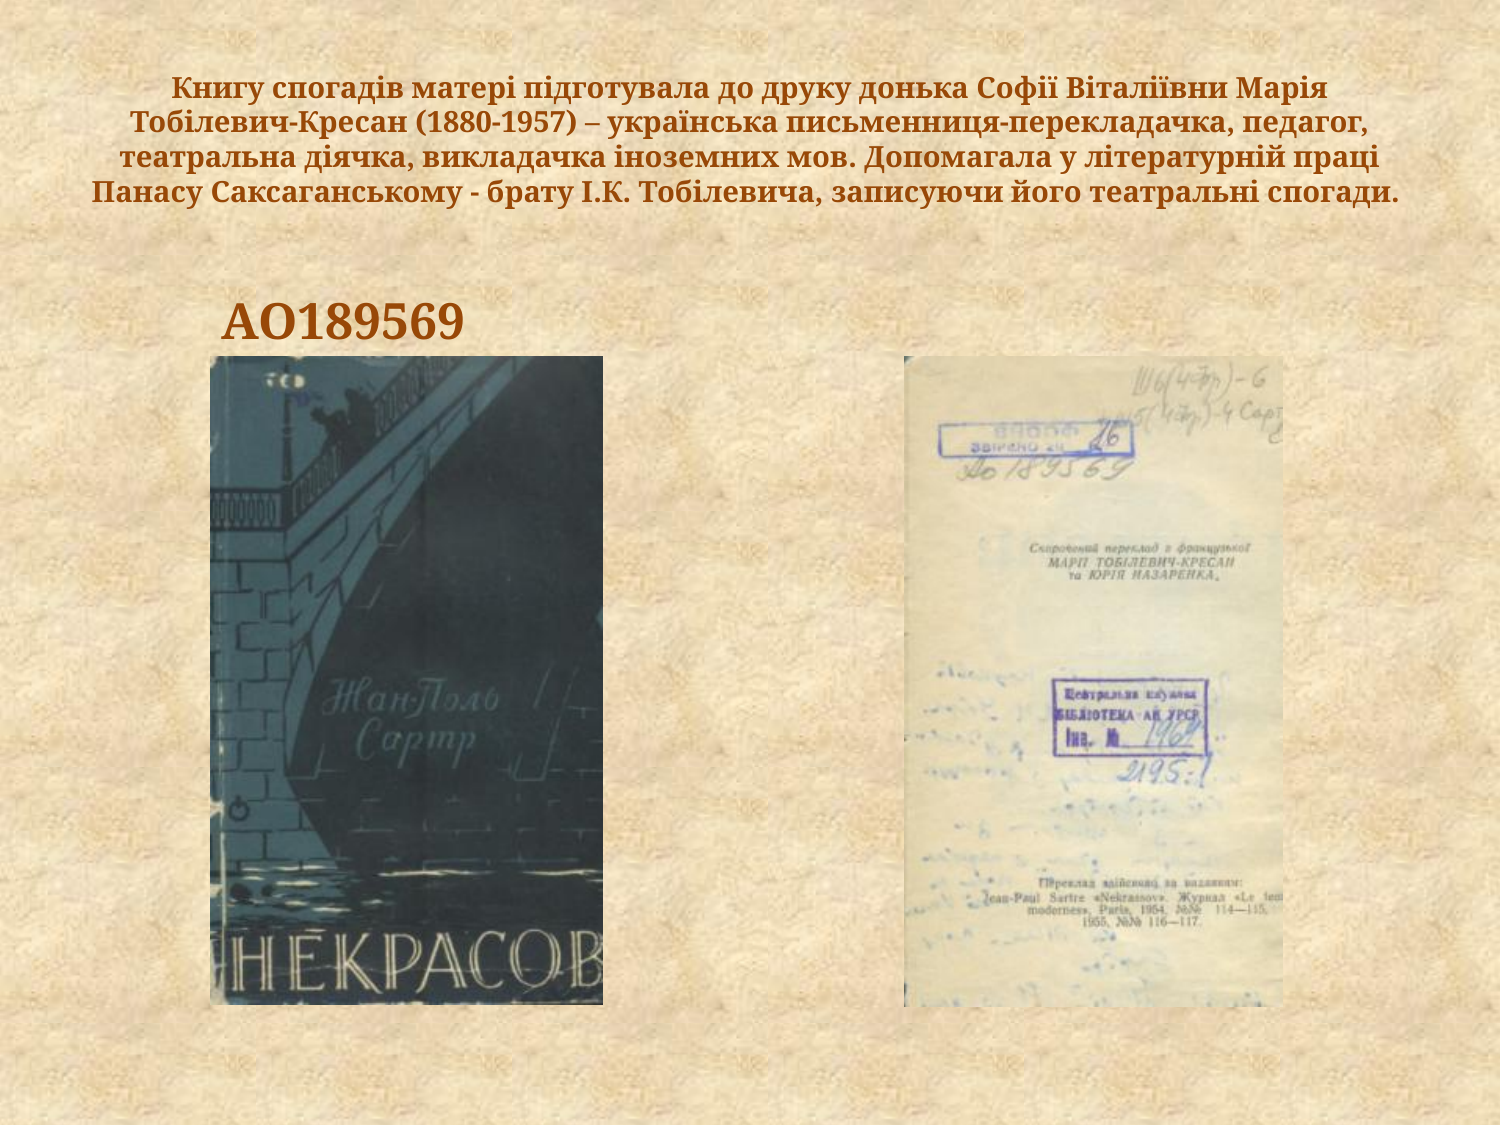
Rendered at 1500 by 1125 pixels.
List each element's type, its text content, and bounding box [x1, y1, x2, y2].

picture [0, 0, 1500, 1125]
title Книгу спогадів матері підготувала до друку донька Софії Віталіївни Марія Тобілевич-Кресан (1880-1957) – українська письменниця-перекладачка, педагог, театральна діячка, викладачка іноземних мов. Допомагала у літературній праці Панасу Саксаганському - брату І.К. Тобілевича, записуючи його театральні спогади. [75, 45, 1425, 233]
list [904, 356, 1284, 1007]
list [209, 356, 603, 1006]
list АО189569 [206, 251, 738, 357]
